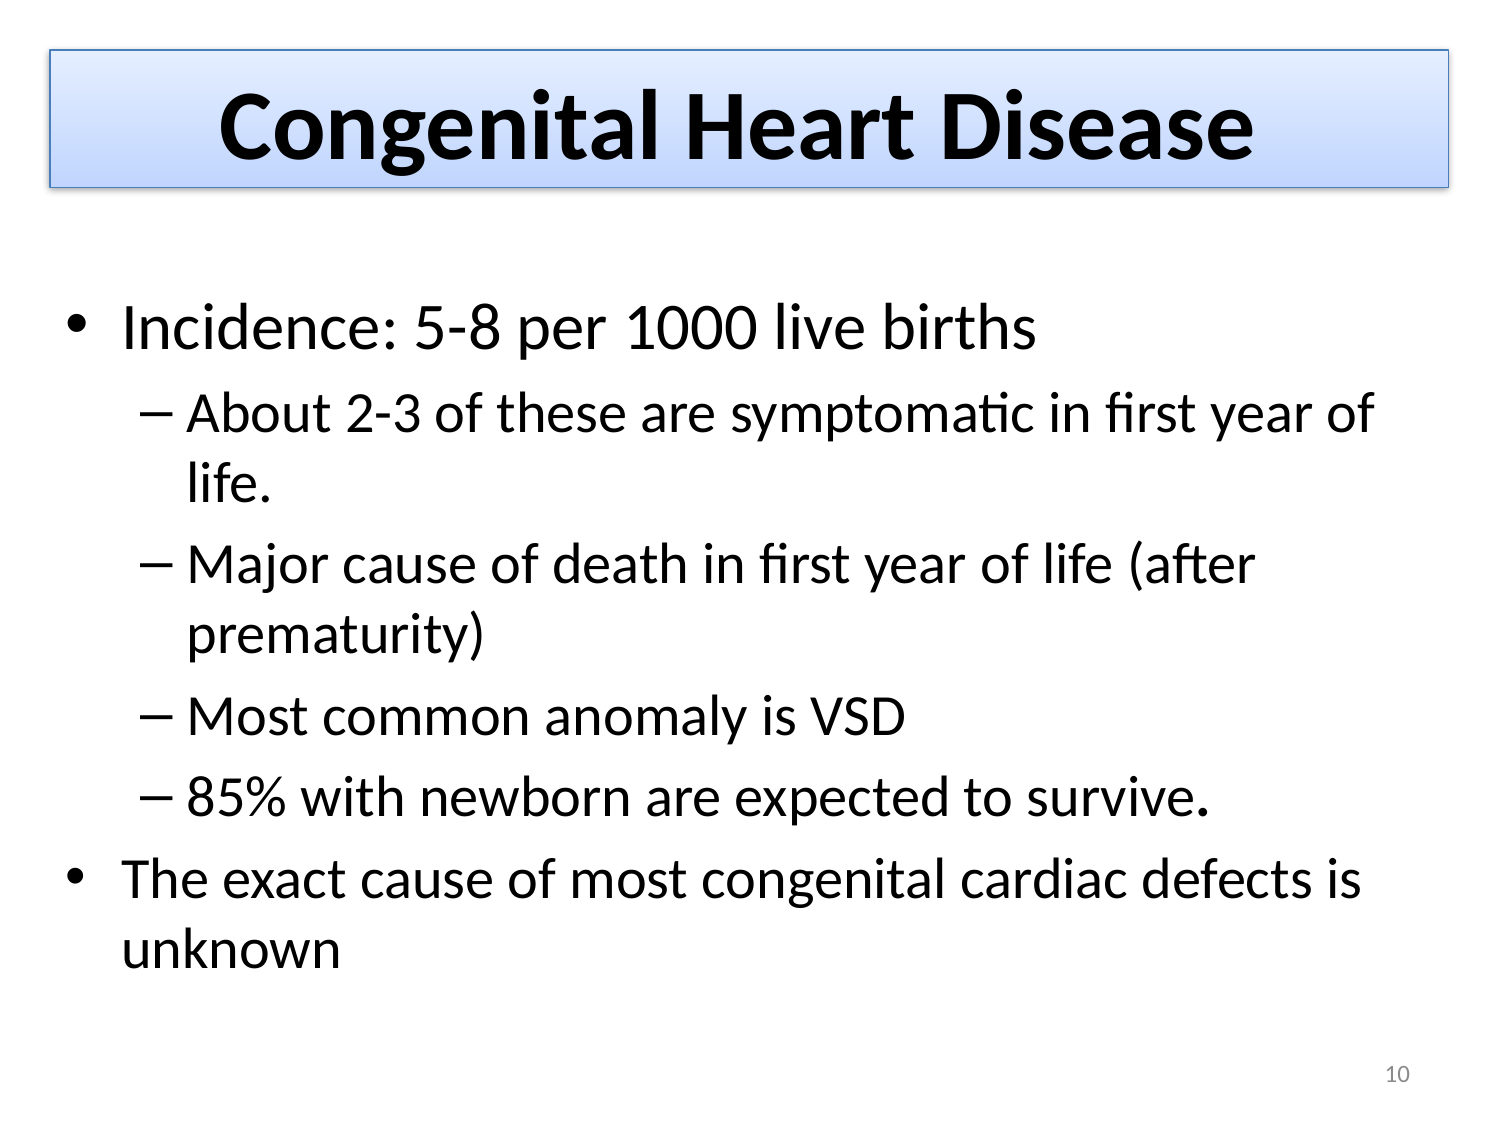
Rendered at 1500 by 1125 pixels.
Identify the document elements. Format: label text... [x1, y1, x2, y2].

list Incidence: 5-8 per 1000 live births About 2-3 of these are symptomatic in first year of life. Major cause of death in first year of life (after prematurity) Most common anomaly is VSD 85% with newborn are expected to survive. The exact cause of most congenital cardiac defects is unknown [50, 275, 1463, 988]
text_box Congenital Heart Disease [49, 49, 1449, 188]
slide_number 10 [1074, 1042, 1425, 1103]
